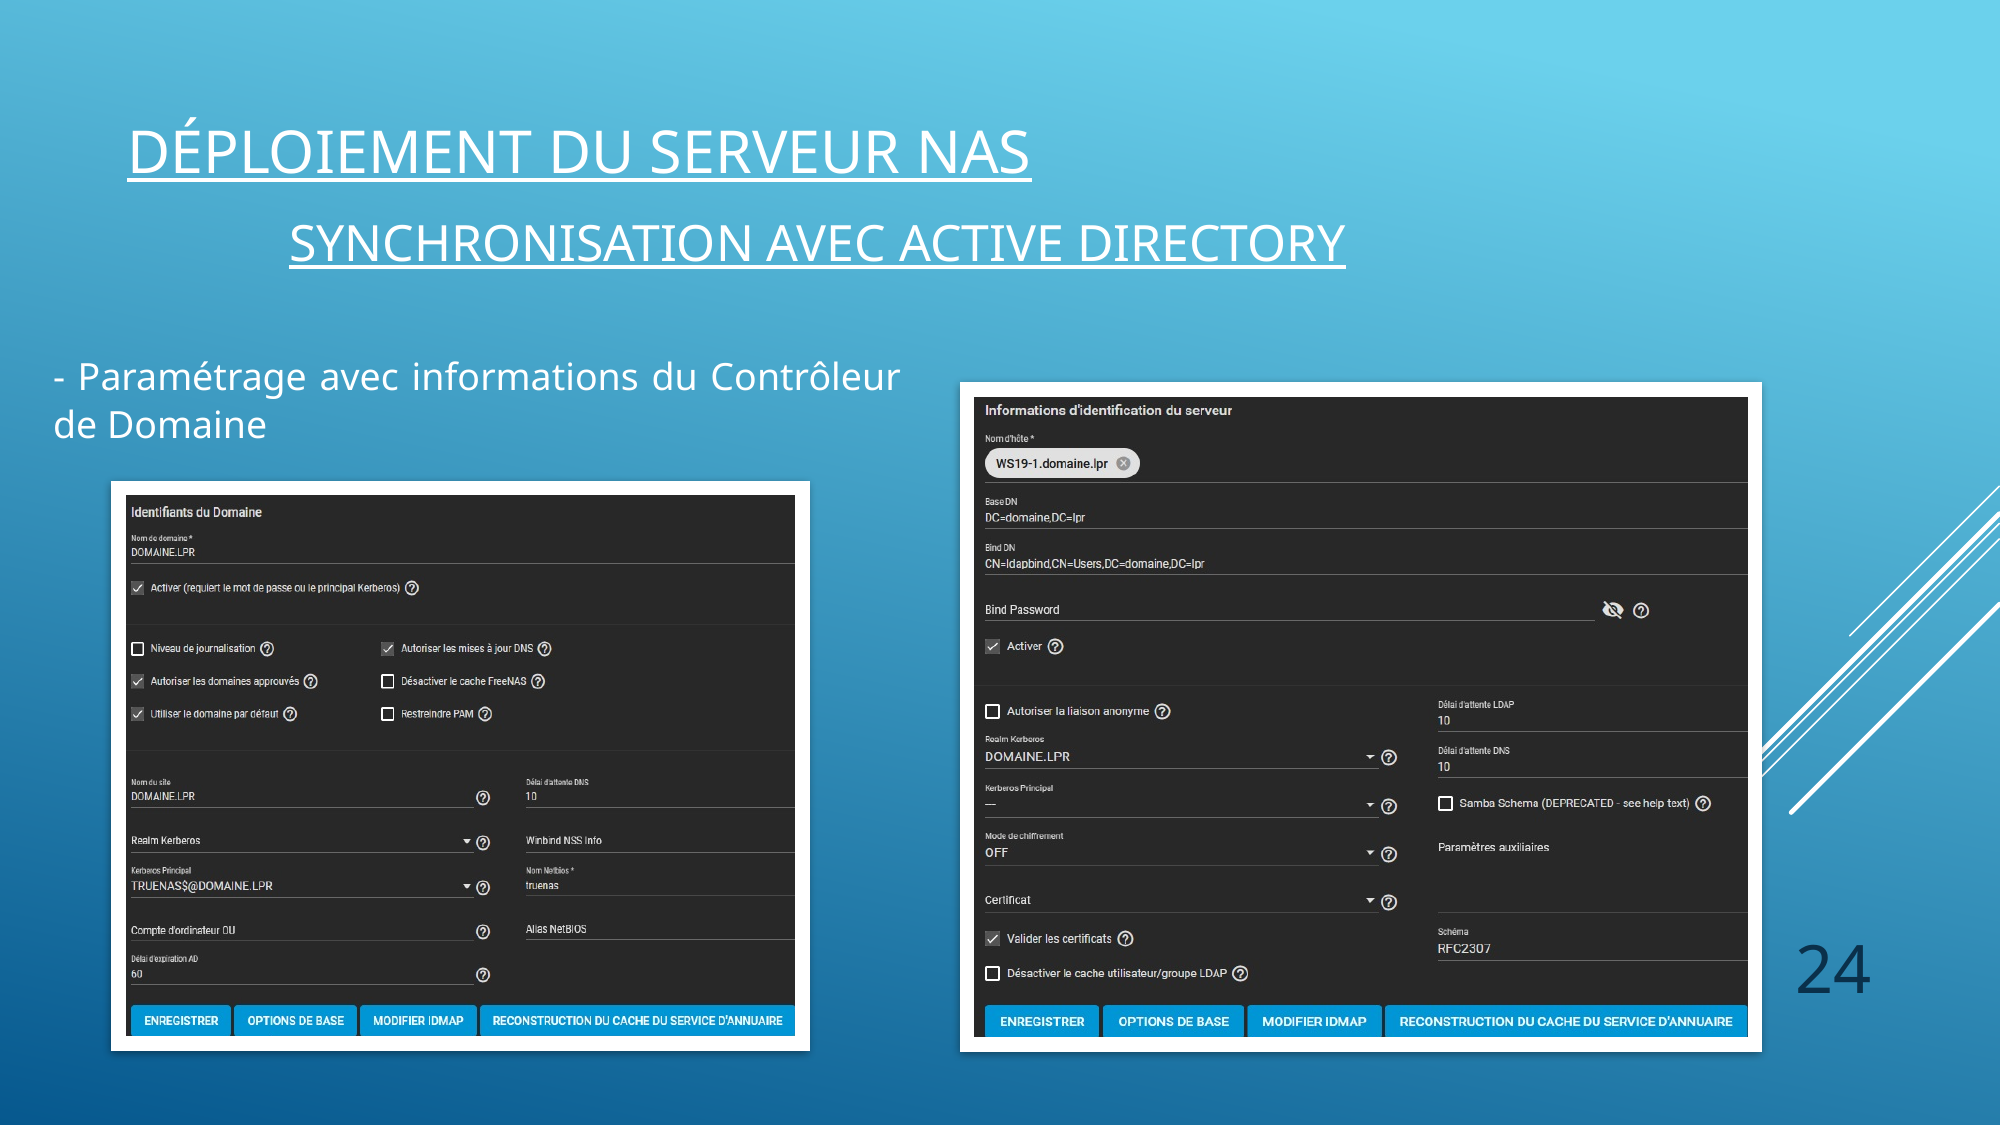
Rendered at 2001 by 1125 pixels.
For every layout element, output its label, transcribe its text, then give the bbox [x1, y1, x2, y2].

text_box - Paramétrage avec informations du Contrôleur de Domaine [38, 342, 917, 454]
picture [1263, 1017, 1322, 1026]
picture [719, 1016, 781, 1025]
picture [613, 1016, 648, 1025]
picture [248, 1016, 295, 1025]
picture [1659, 1016, 1732, 1026]
picture [1584, 1017, 1600, 1026]
title Déploiement Du serveur NAS [112, 85, 1221, 214]
picture [596, 1016, 609, 1025]
text_box Synchronisation avec active directory [274, 177, 1675, 306]
picture [432, 1016, 463, 1025]
picture [1001, 1016, 1084, 1026]
picture [545, 1016, 592, 1025]
picture [1538, 1017, 1580, 1026]
picture [1330, 1017, 1366, 1026]
picture [1198, 1017, 1228, 1026]
picture [671, 1016, 714, 1025]
picture [317, 1016, 343, 1025]
picture [1178, 1017, 1192, 1026]
picture [1518, 1017, 1534, 1026]
picture [145, 1016, 217, 1025]
picture [653, 1016, 667, 1025]
picture [374, 1016, 424, 1025]
picture [125, 495, 796, 1037]
picture [300, 1016, 311, 1025]
picture [1401, 1017, 1457, 1026]
picture [494, 1016, 537, 1025]
picture [1119, 1016, 1174, 1026]
slide_number 24 [1767, 915, 1888, 1025]
picture [1605, 1016, 1655, 1026]
picture [973, 396, 1749, 1038]
picture [1460, 1017, 1513, 1026]
